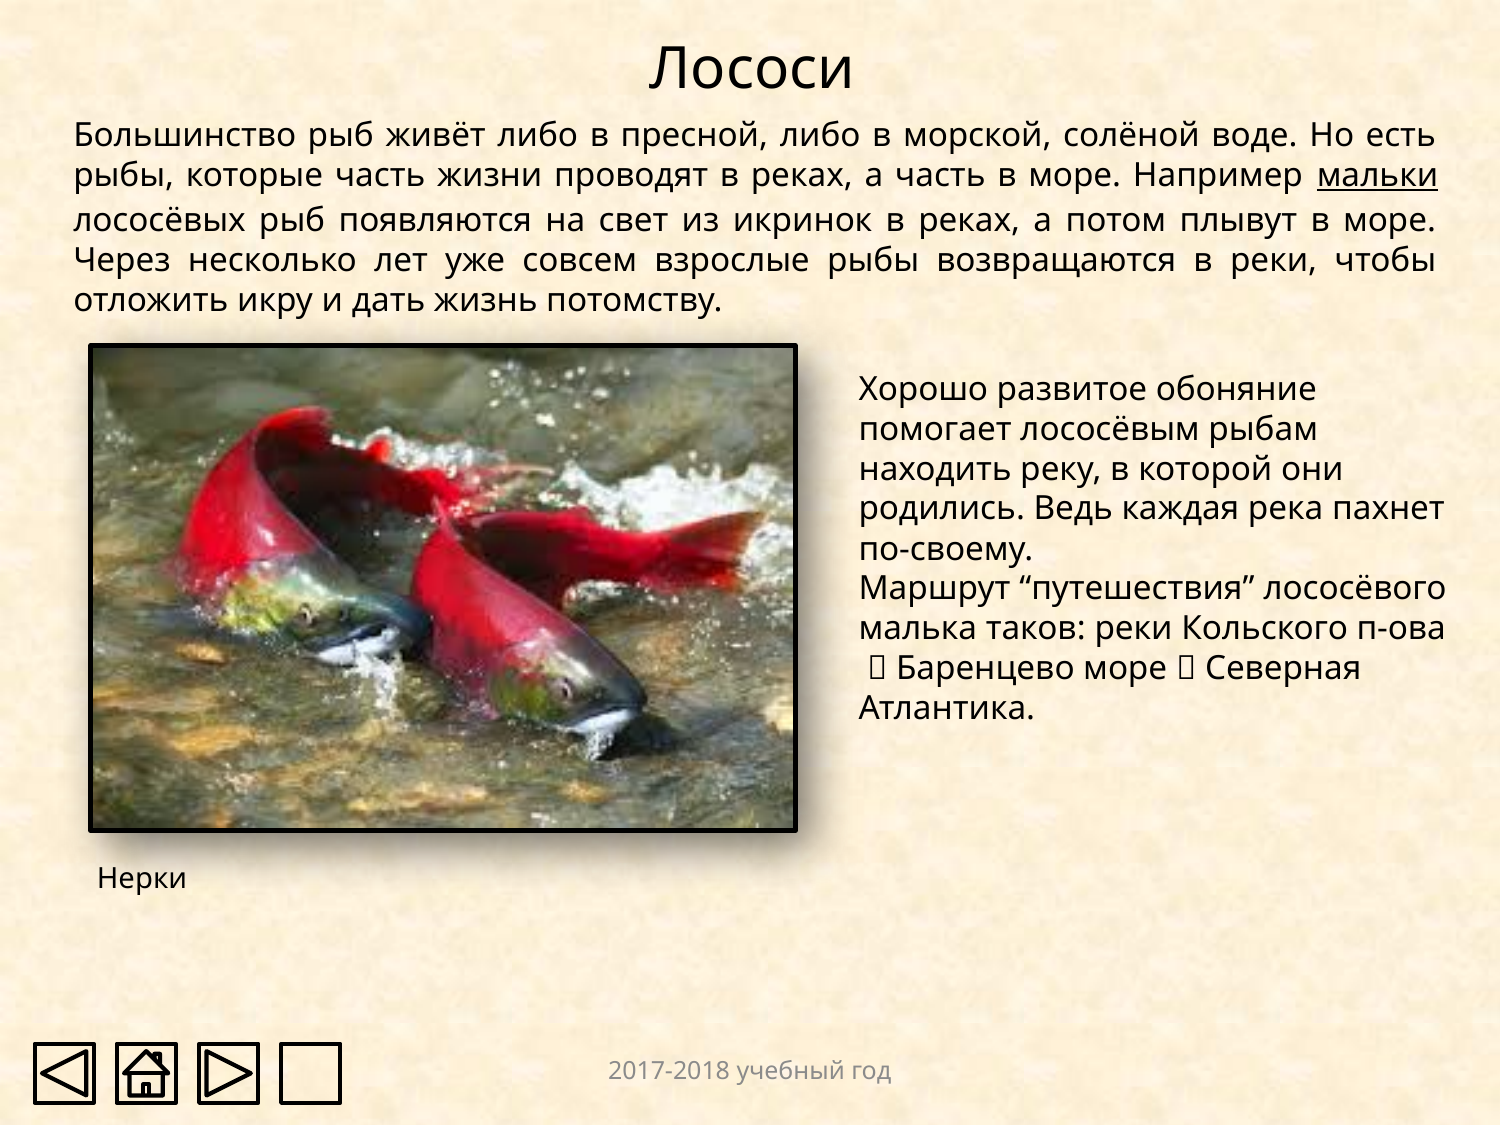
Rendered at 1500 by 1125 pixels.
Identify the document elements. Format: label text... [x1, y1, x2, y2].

text_box Хорошо развитое обоняние помогает лососёвым рыбам находить реку, в которой они родились. Ведь каждая река пахнет по-своему. Маршрут “путешествия” лососёвого малька таков: реки Кольского п-ова  Баренцево море  Северная Атлантика. [843, 359, 1465, 734]
footer 2017-2018 учебный год [550, 1041, 950, 1102]
text_box Большинство рыб живёт либо в пресной, либо в морской, солёной воде. Но есть рыбы, которые часть жизни проводят в реках, а часть в море. Например мальки лососёвых рыб появляются на свет из икринок в реках, а потом плывут в море. Через несколько лет уже совсем взрослые рыбы возвращаются в реки, чтобы отложить икру и дать жизнь потомству. [58, 105, 1453, 326]
text_box Нерки [82, 851, 762, 902]
title Лососи [75, 11, 1430, 105]
picture [0, 0, 1500, 1125]
